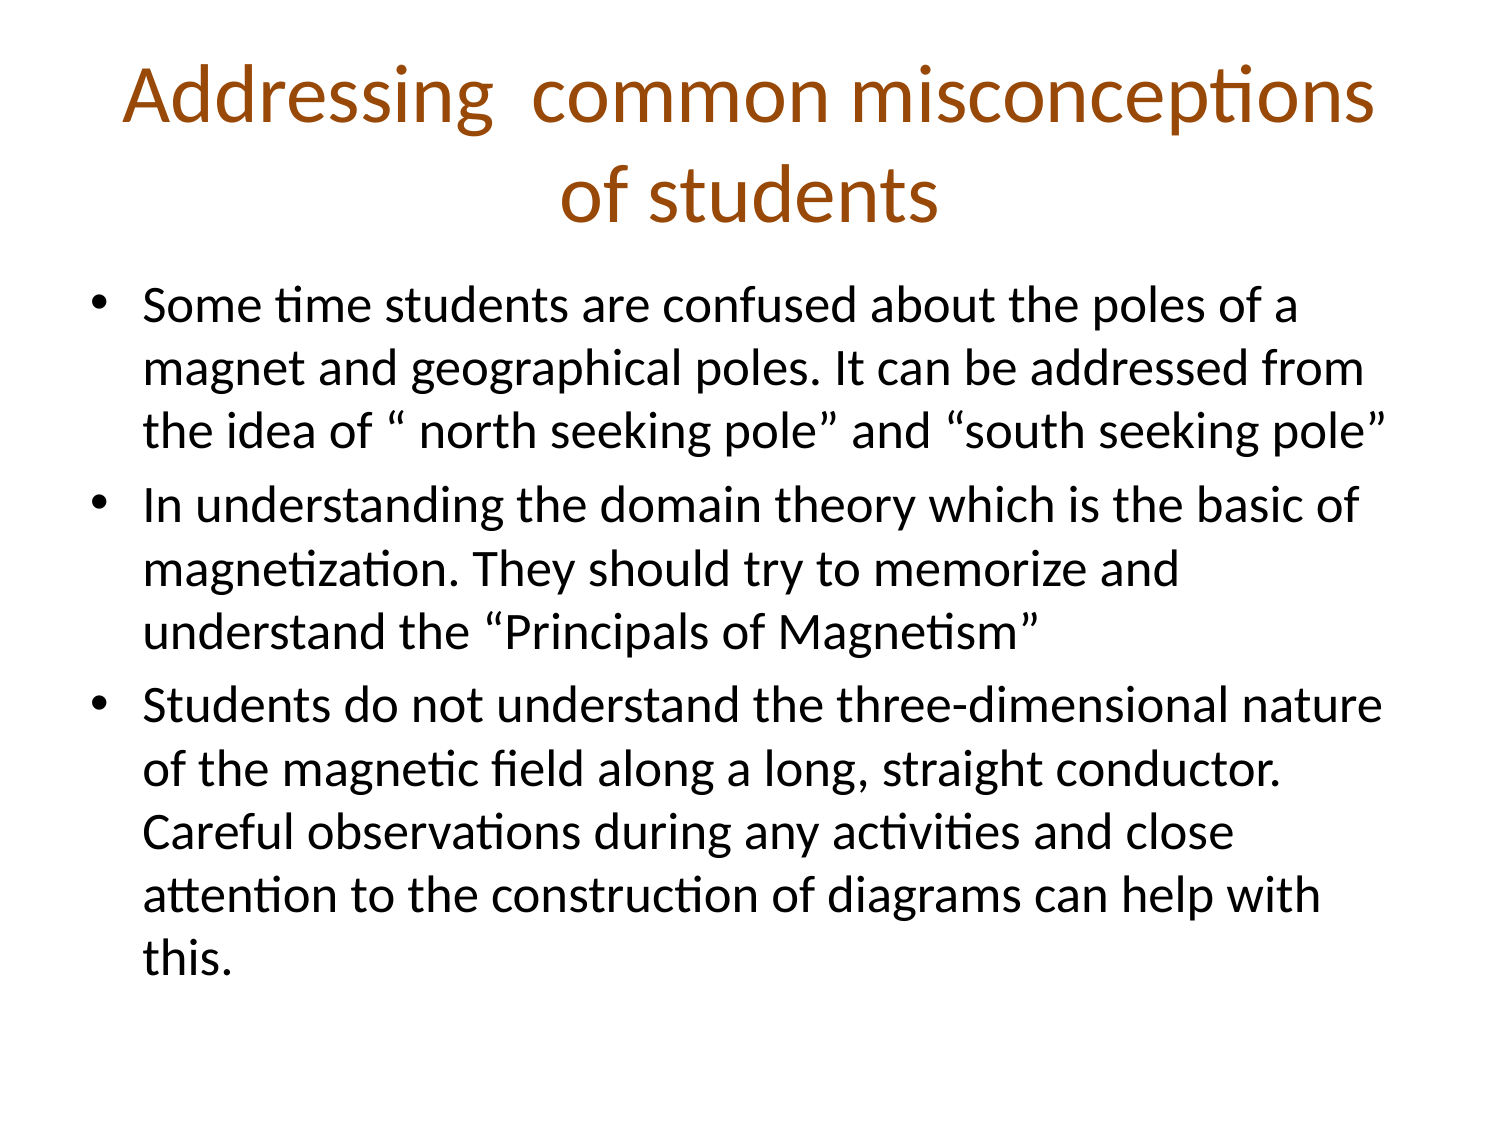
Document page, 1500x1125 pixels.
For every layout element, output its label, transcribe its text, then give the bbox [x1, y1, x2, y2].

title Addressing common misconceptions of students [75, 45, 1425, 233]
list Some time students are confused about the poles of a magnet and geographical poles. It can be addressed from the idea of “ north seeking pole” and “south seeking pole” In understanding the domain theory which is the basic of magnetization. They should try to memorize and understand the “Principals of Magnetism” Students do not understand the three-dimensional nature of the magnetic field along a long, straight conductor. Careful observations during any activities and close attention to the construction of diagrams can help with this. [75, 262, 1425, 1005]
